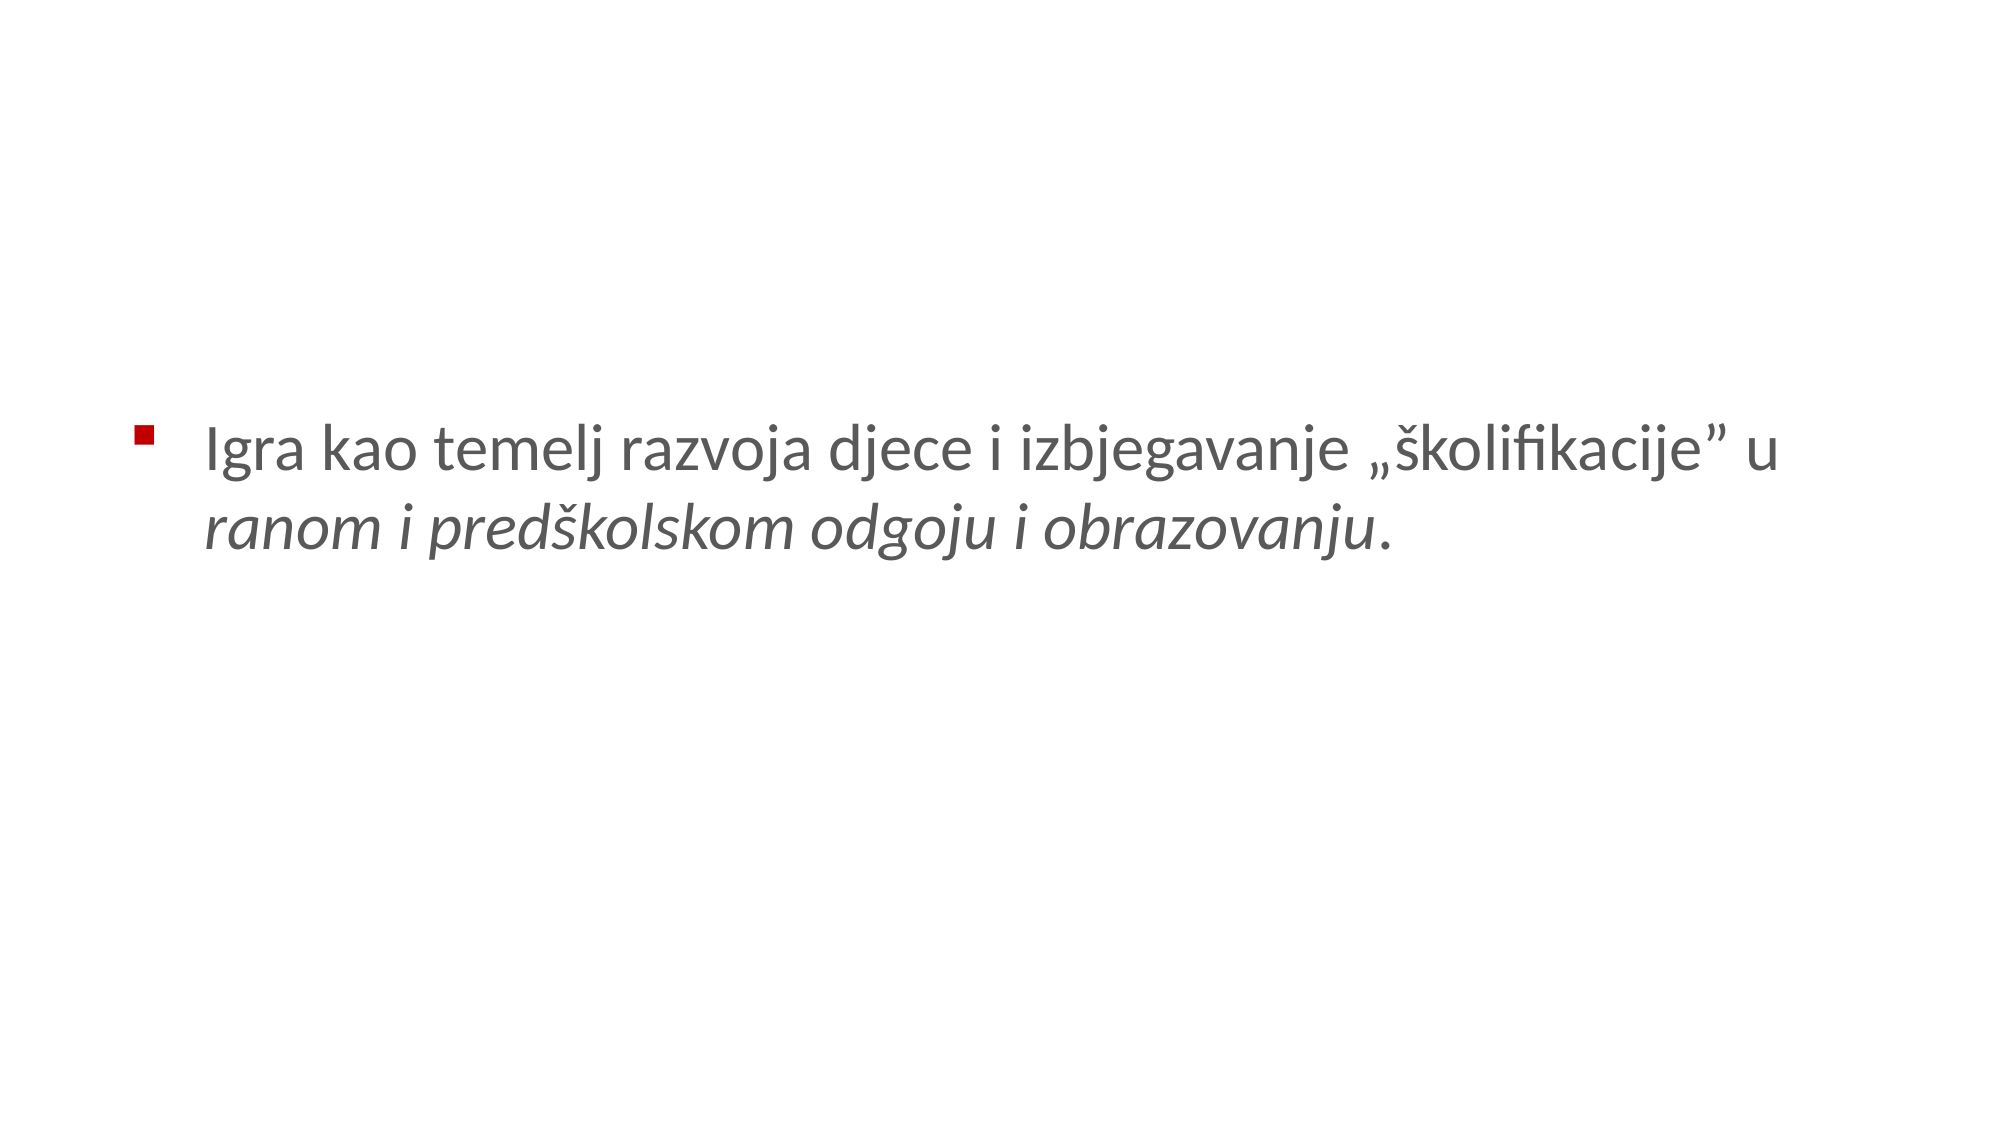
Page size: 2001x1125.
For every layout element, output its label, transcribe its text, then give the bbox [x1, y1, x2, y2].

text_box Igra kao temelj razvoja djece i izbjegavanje „školifikacije” u ranom i predškolskom odgoju i obrazovanju. [27, 124, 1913, 932]
